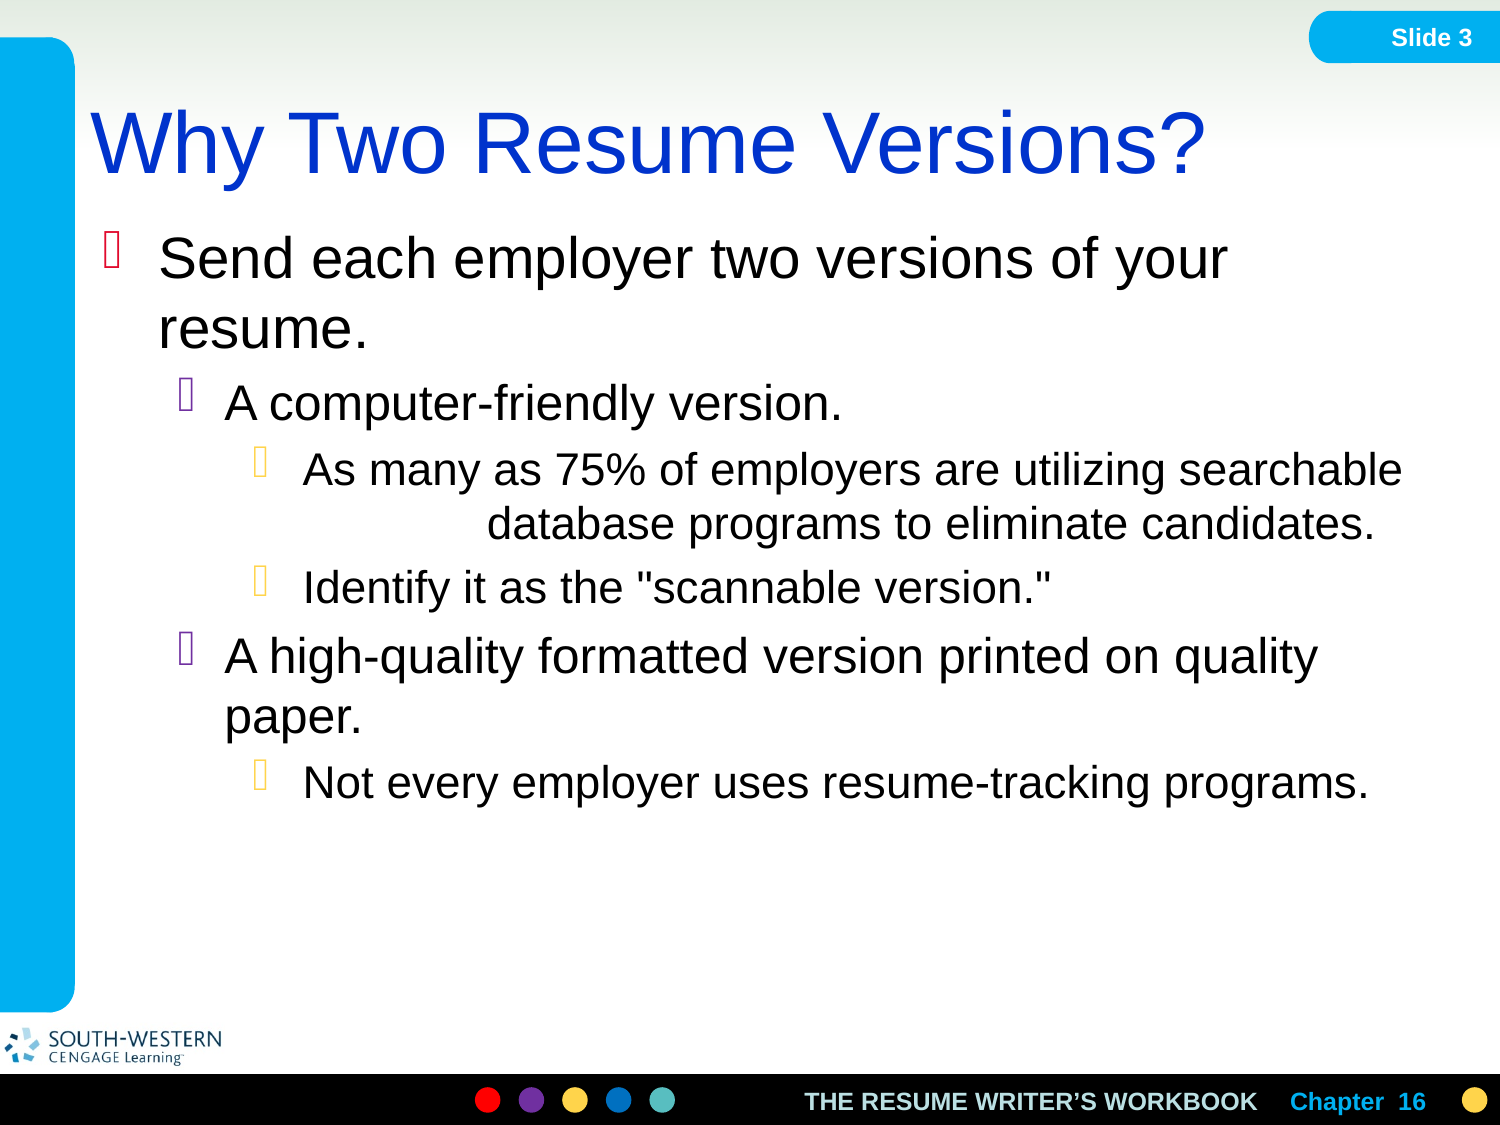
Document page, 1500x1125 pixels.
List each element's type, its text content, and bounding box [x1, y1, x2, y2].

picture [0, 1022, 225, 1073]
slide_number Slide 3 [1312, 13, 1488, 93]
title Why Two Resume Versions? [74, 44, 1426, 233]
list Send each employer two versions of your resume. A computer-friendly version. As many as 75% of employers are utilizing searchable database programs to eliminate candidates. Identify it as the "scannable version." A high-quality formatted version printed on quality paper. Not every employer uses resume-tracking programs. [87, 212, 1438, 963]
footer Chapter 16 [1274, 1075, 1476, 1125]
